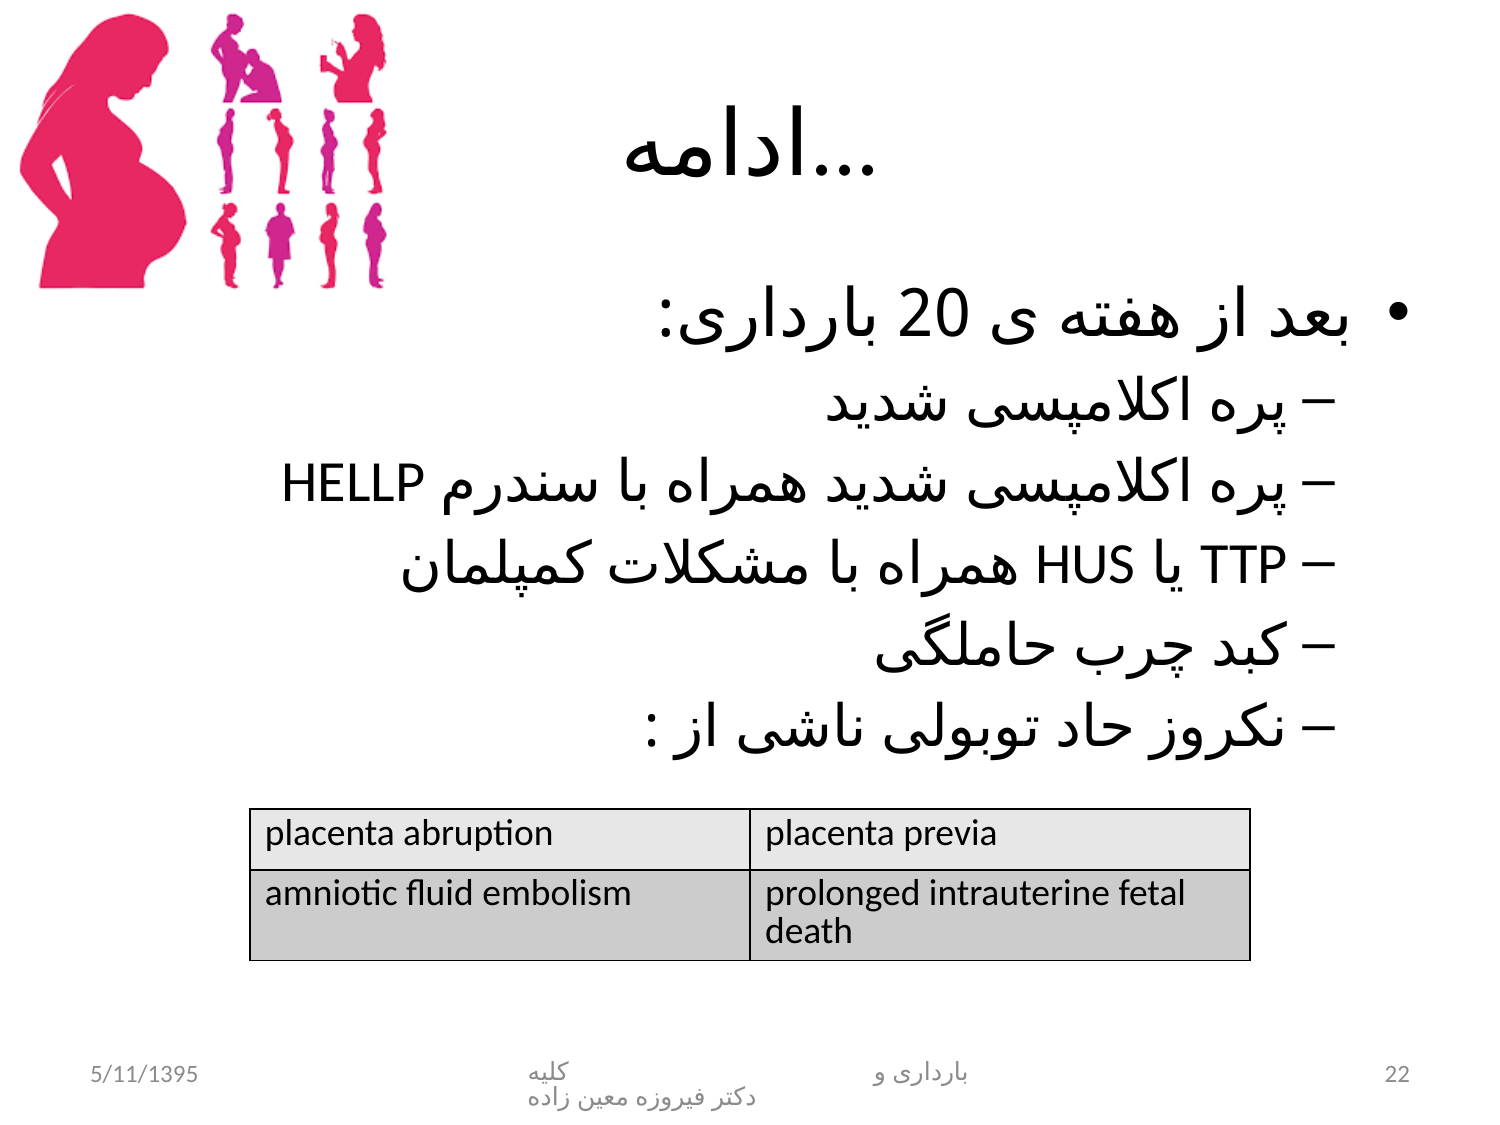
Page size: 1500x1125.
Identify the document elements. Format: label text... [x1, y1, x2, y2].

table_header placenta previa [751, 810, 1249, 869]
footer بارداری و کلیه دکتر فیروزه معین زاده [512, 1042, 988, 1103]
table_header placenta abruption [251, 810, 749, 869]
slide_number 22 [1074, 1042, 1425, 1103]
table_cell amniotic fluid embolism [251, 871, 749, 960]
list بعد از هفته ی 20 بارداری: پره اکلامپسی شدید پره اکلامپسی شدید همراه با سندرم HELLP TTP یا HUS همراه با مشکلات کمپلمان کبد چرب حاملگی نکروز حاد توبولی ناشی از : [75, 262, 1425, 1005]
title ادامه... [410, 45, 1425, 233]
table_cell prolonged intrauterine fetal death [751, 871, 1249, 960]
picture [0, 0, 407, 304]
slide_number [75, 1042, 425, 1103]
